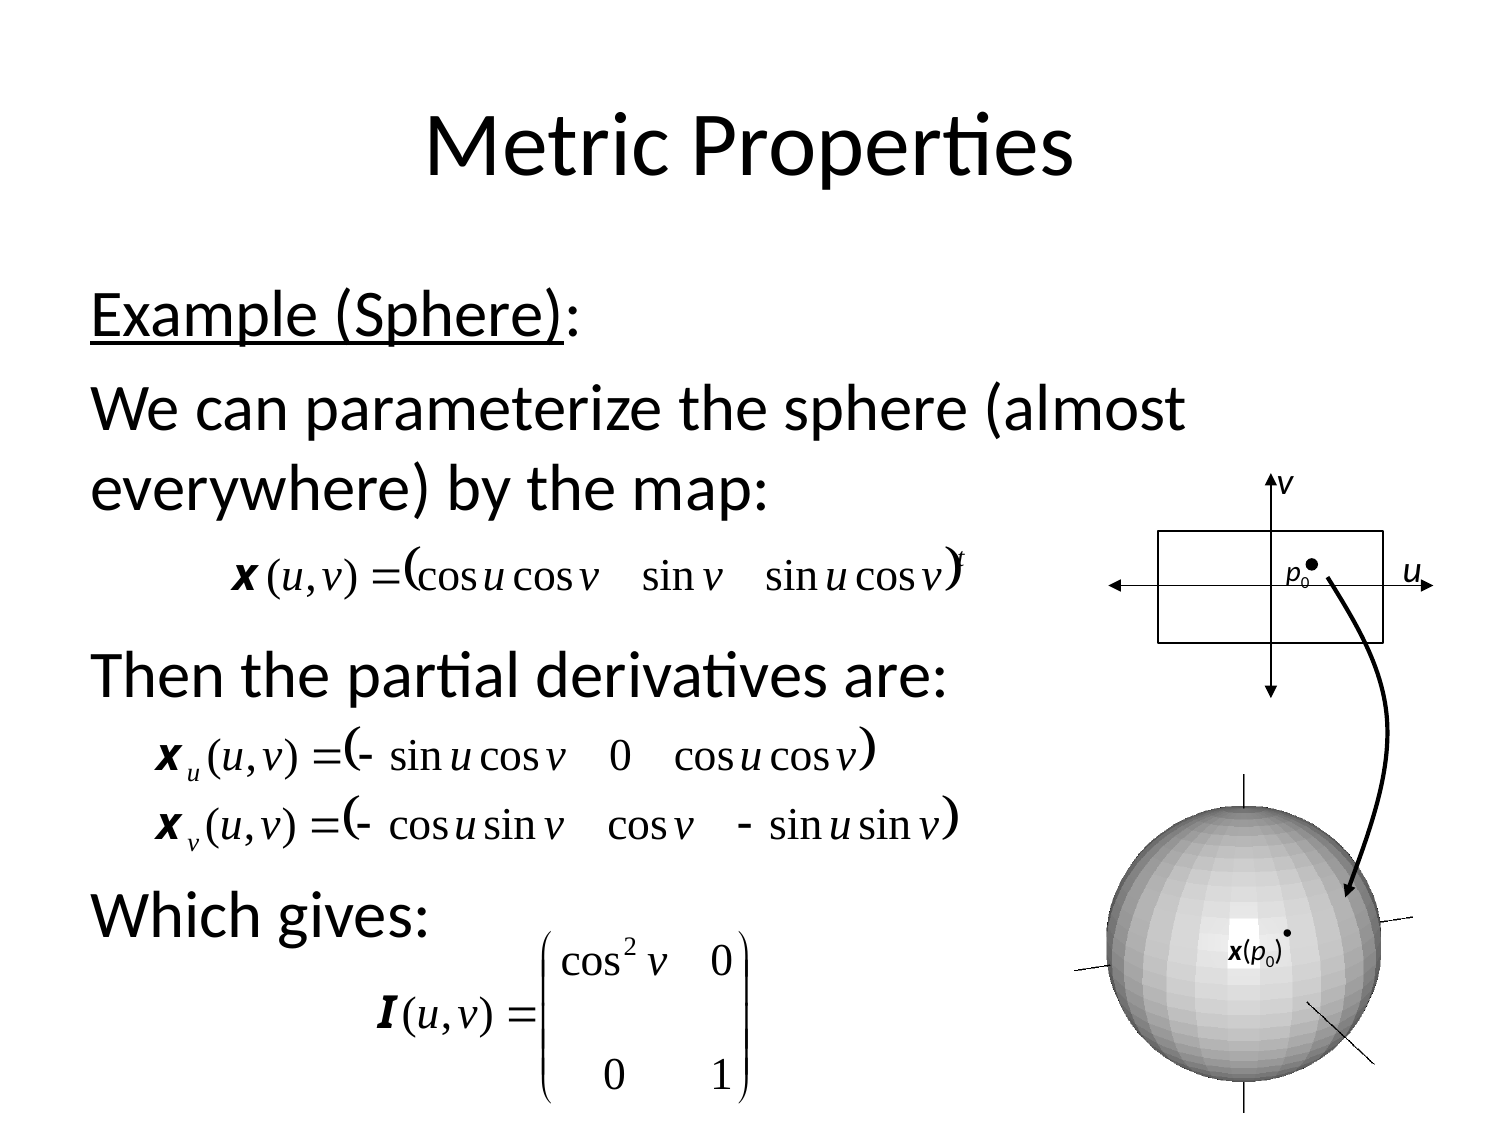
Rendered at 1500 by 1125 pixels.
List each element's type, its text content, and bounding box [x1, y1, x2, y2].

title Metric Properties [75, 45, 1425, 233]
list Example (Sphere): We can parameterize the sphere (almost everywhere) by the map: Then the partial derivatives are: Which gives: [75, 262, 1425, 1125]
text_box [1276, 593, 1331, 645]
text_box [374, 922, 763, 1113]
text_box [1328, 593, 1389, 772]
text_box p0 [1276, 544, 1325, 584]
text_box [1339, 593, 1385, 645]
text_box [148, 724, 963, 862]
text_box p0 [1276, 593, 1325, 599]
text_box u [1387, 537, 1437, 598]
text_box [1326, 576, 1333, 584]
picture [1074, 774, 1413, 1113]
text_box [1156, 593, 1266, 645]
text_box [1156, 529, 1266, 584]
text_box [1276, 529, 1385, 584]
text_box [224, 537, 975, 610]
text_box v [1261, 449, 1309, 510]
